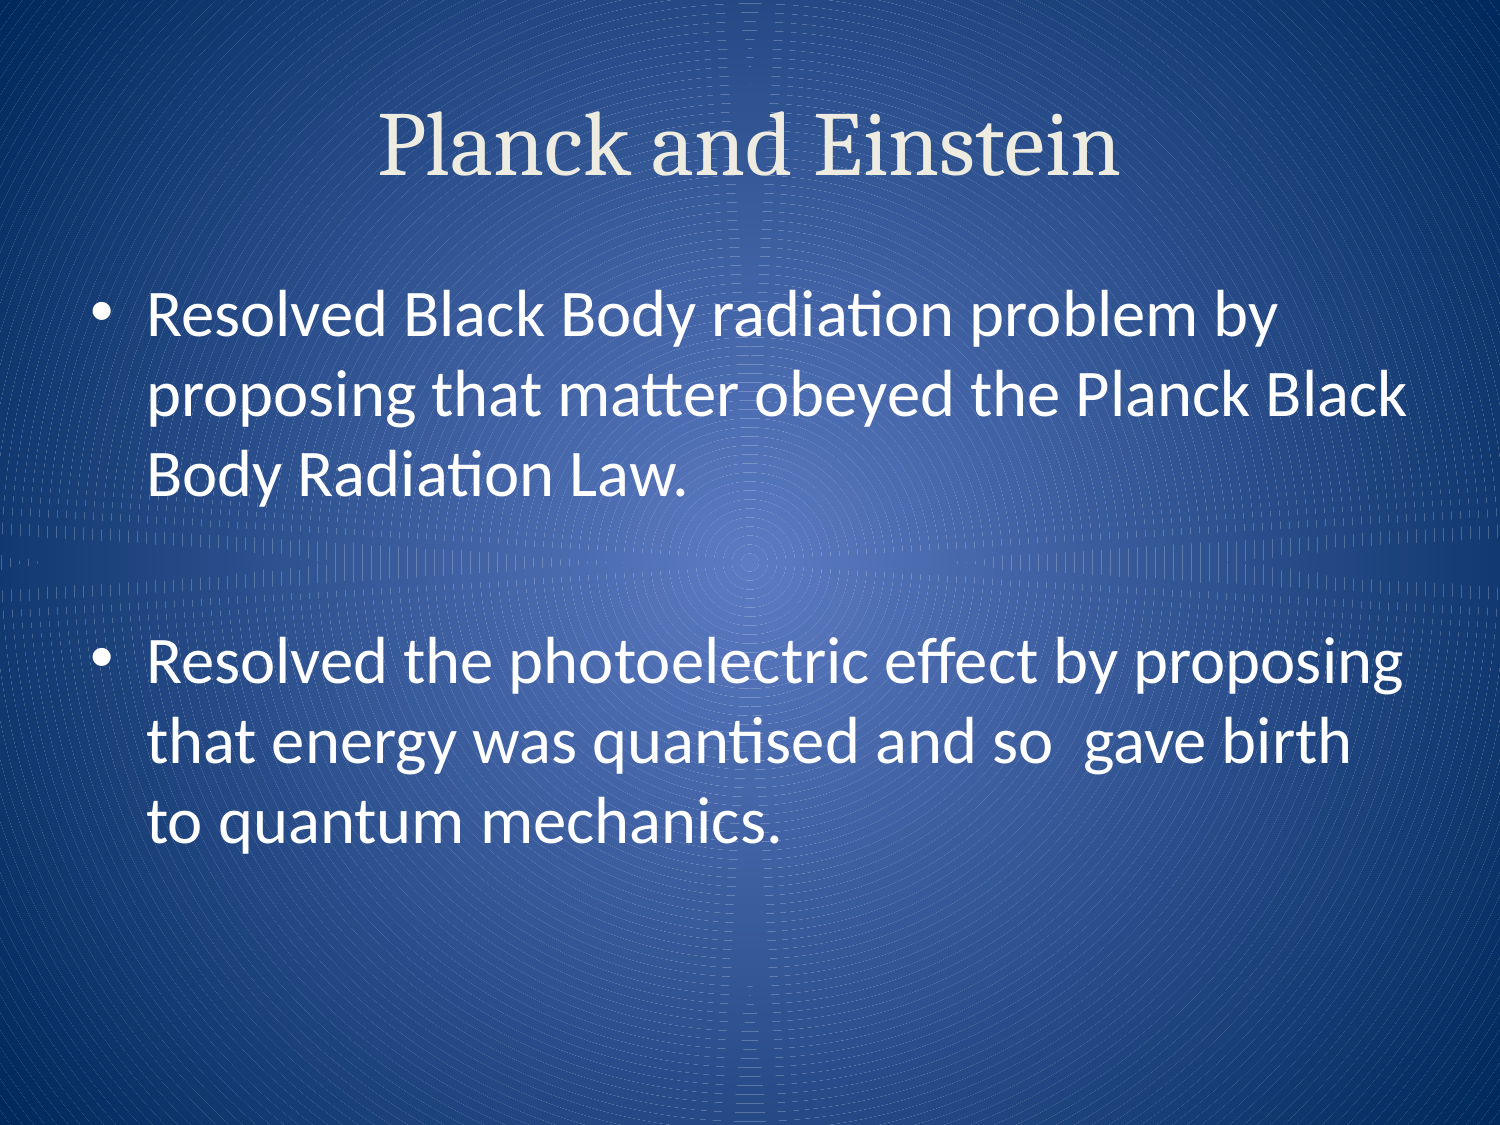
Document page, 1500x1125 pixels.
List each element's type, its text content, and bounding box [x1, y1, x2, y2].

list Resolved Black Body radiation problem by proposing that matter obeyed the Planck Black Body Radiation Law. Resolved the photoelectric effect by proposing that energy was quantised and so gave birth to quantum mechanics. [75, 262, 1425, 1005]
title Planck and Einstein [75, 45, 1425, 233]
